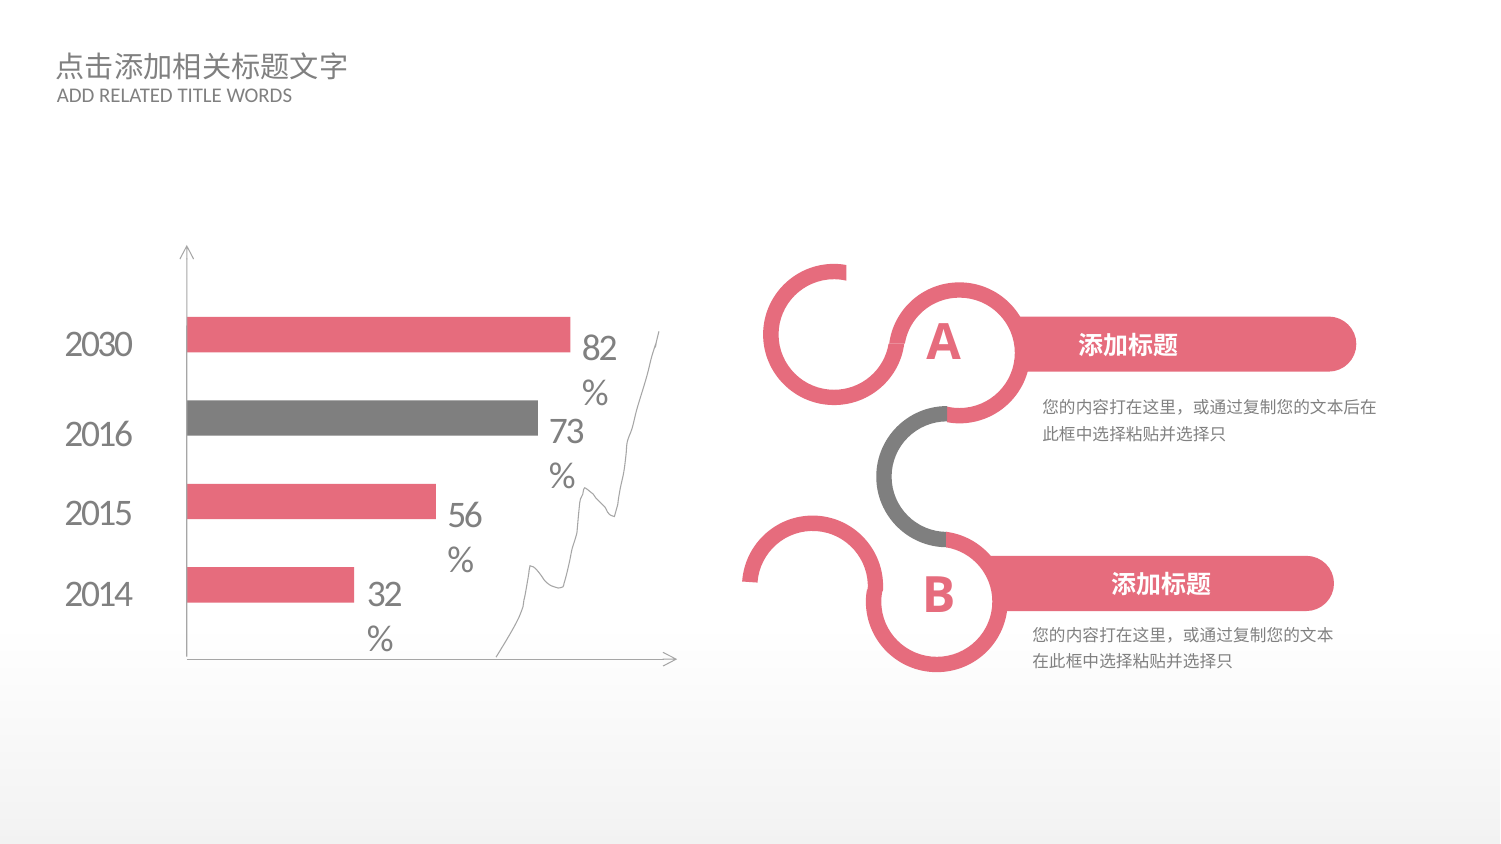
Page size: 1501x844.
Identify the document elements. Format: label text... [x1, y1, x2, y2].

text_box 32% [355, 660, 438, 665]
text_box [763, 263, 1031, 424]
text_box 您的内容打在这里，或通过复制您的文本 在此框中选择粘贴并选择只 [1017, 611, 1426, 708]
text_box 添加标题 [1031, 316, 1357, 372]
text_box 您的内容打在这里，或通过复制您的文本后在此框中选择粘贴并选择只 [1027, 383, 1408, 451]
text_box 添加标题 [1008, 555, 1334, 612]
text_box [53, 313, 195, 666]
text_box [186, 244, 678, 660]
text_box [744, 405, 1008, 673]
